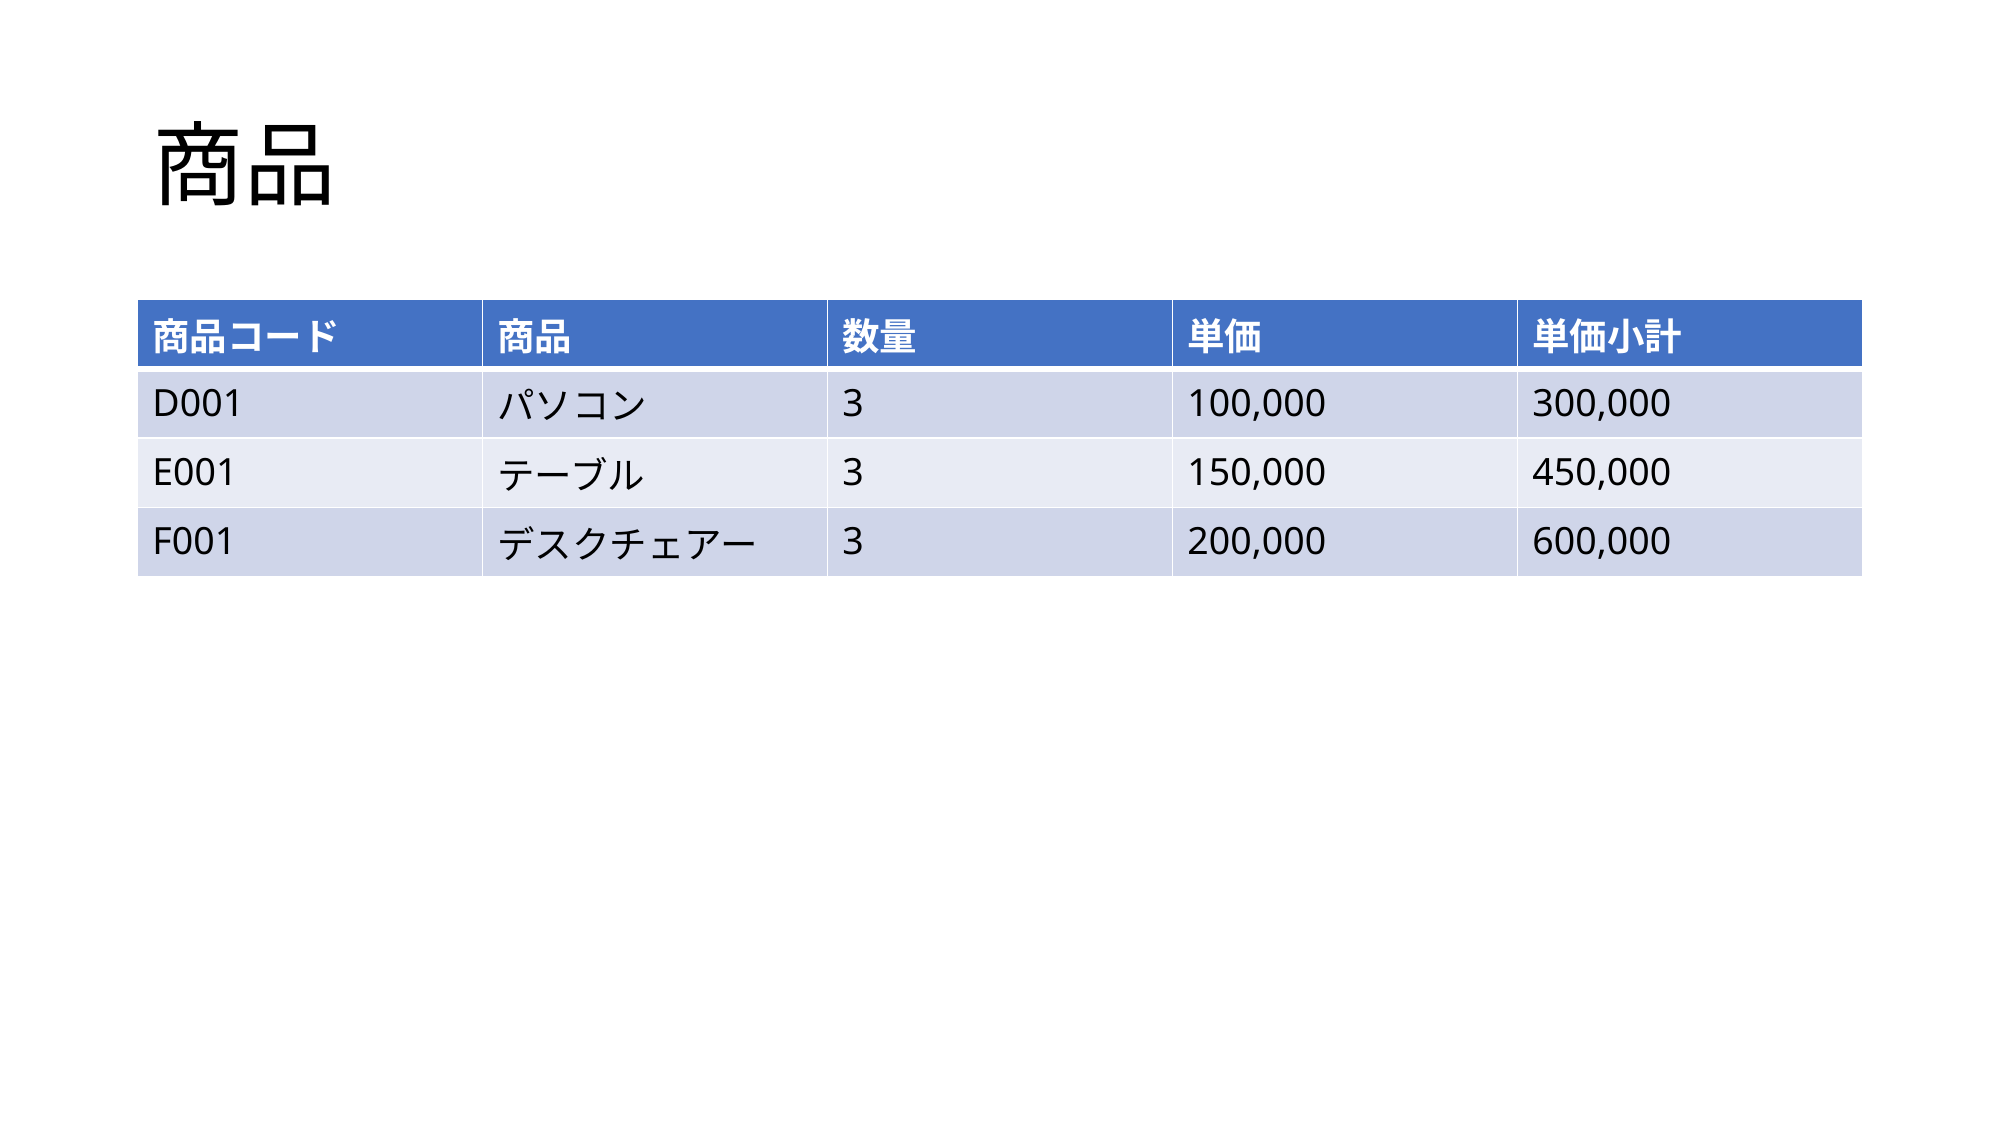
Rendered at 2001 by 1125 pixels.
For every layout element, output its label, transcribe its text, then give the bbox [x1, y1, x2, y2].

table_cell テーブル [483, 439, 827, 507]
table_cell D001 [138, 372, 482, 437]
table_header 数量 [828, 300, 1172, 366]
table_cell 3 [828, 439, 1172, 507]
table_cell デスクチェアー [483, 508, 827, 576]
table_cell パソコン [483, 372, 827, 437]
table_header 単価 [1173, 300, 1517, 366]
title 商品 [137, 59, 1863, 278]
table_header 商品コード [138, 300, 482, 366]
table_cell 150,000 [1173, 439, 1517, 507]
table_cell E001 [138, 439, 482, 507]
table_cell 200,000 [1173, 508, 1517, 576]
table_cell 3 [828, 372, 1172, 437]
table_header 商品 [483, 300, 827, 366]
table_header 単価小計 [1518, 300, 1862, 366]
table_cell 450,000 [1518, 439, 1862, 507]
table_cell 100,000 [1173, 372, 1517, 437]
table_cell 600,000 [1518, 508, 1862, 576]
table_cell 300,000 [1518, 372, 1862, 437]
table_cell F001 [138, 508, 482, 576]
table_cell 3 [828, 508, 1172, 576]
